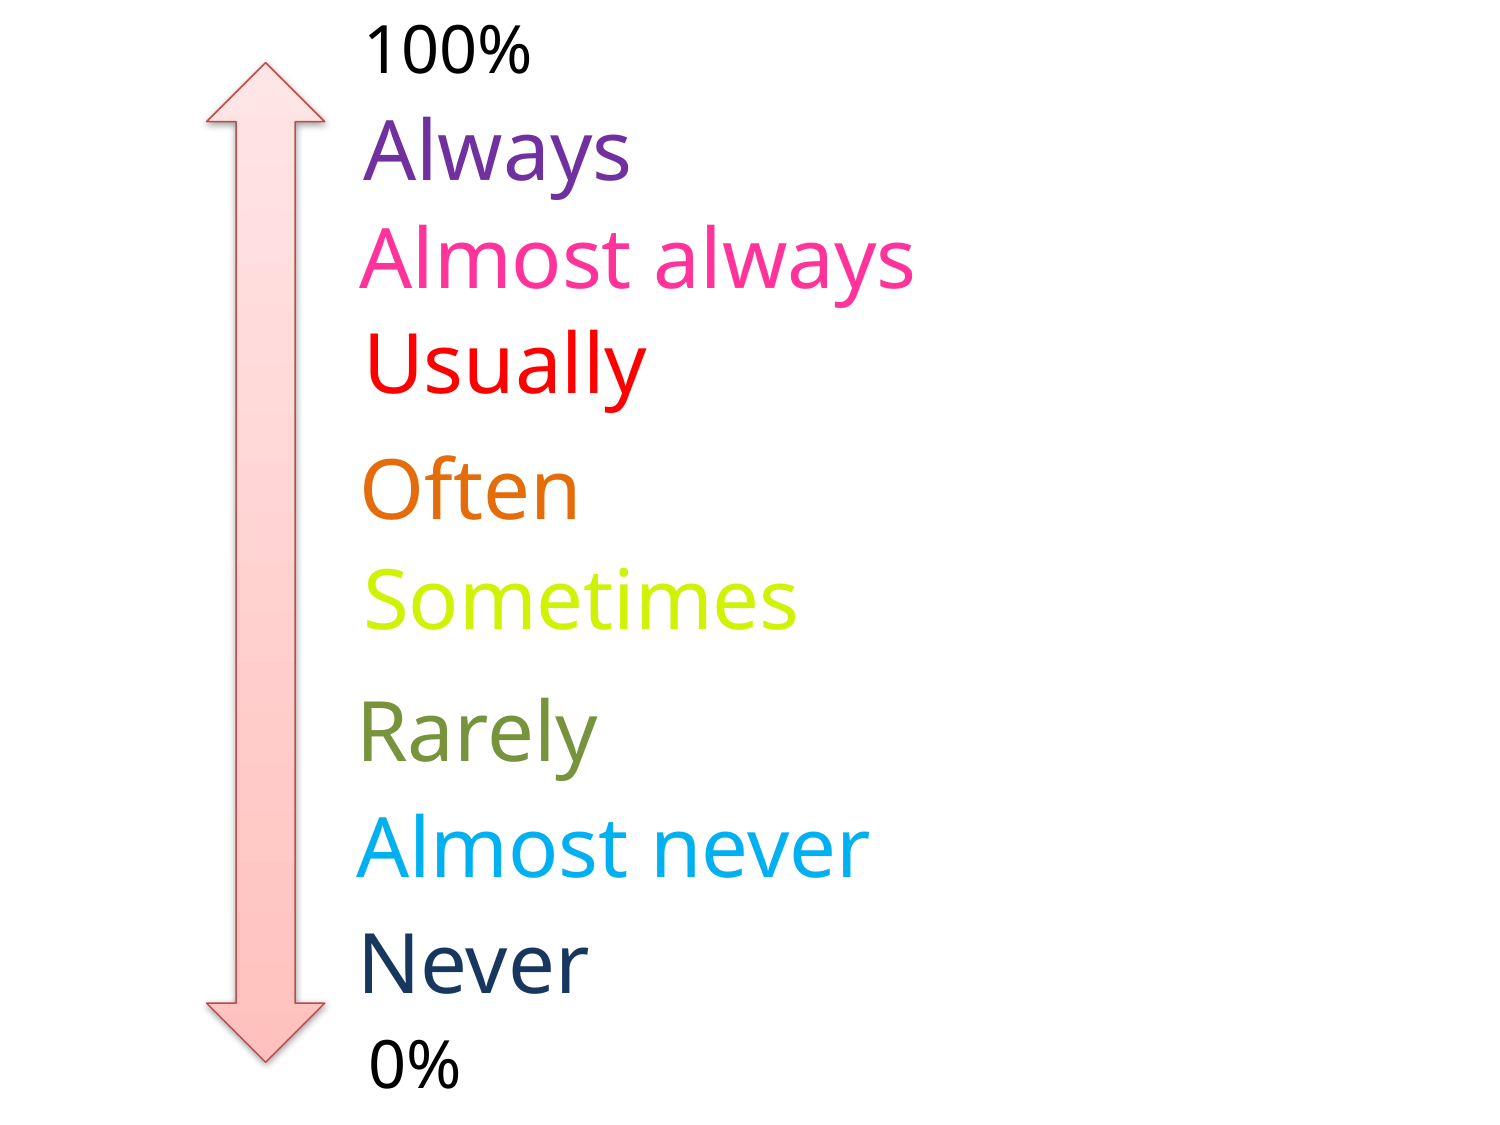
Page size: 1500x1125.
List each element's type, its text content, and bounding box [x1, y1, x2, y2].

text_box Always [348, 90, 869, 198]
text_box Almost never [341, 786, 992, 902]
text_box Sometimes [348, 538, 869, 654]
text_box 0% [353, 1018, 696, 1109]
text_box [205, 62, 326, 1063]
text_box Never [342, 902, 863, 1018]
text_box Usually [348, 313, 869, 418]
text_box Often [344, 428, 865, 544]
text_box 100% [348, 0, 691, 90]
text_box Rarely [341, 670, 862, 786]
text_box Almost always [344, 198, 1081, 313]
